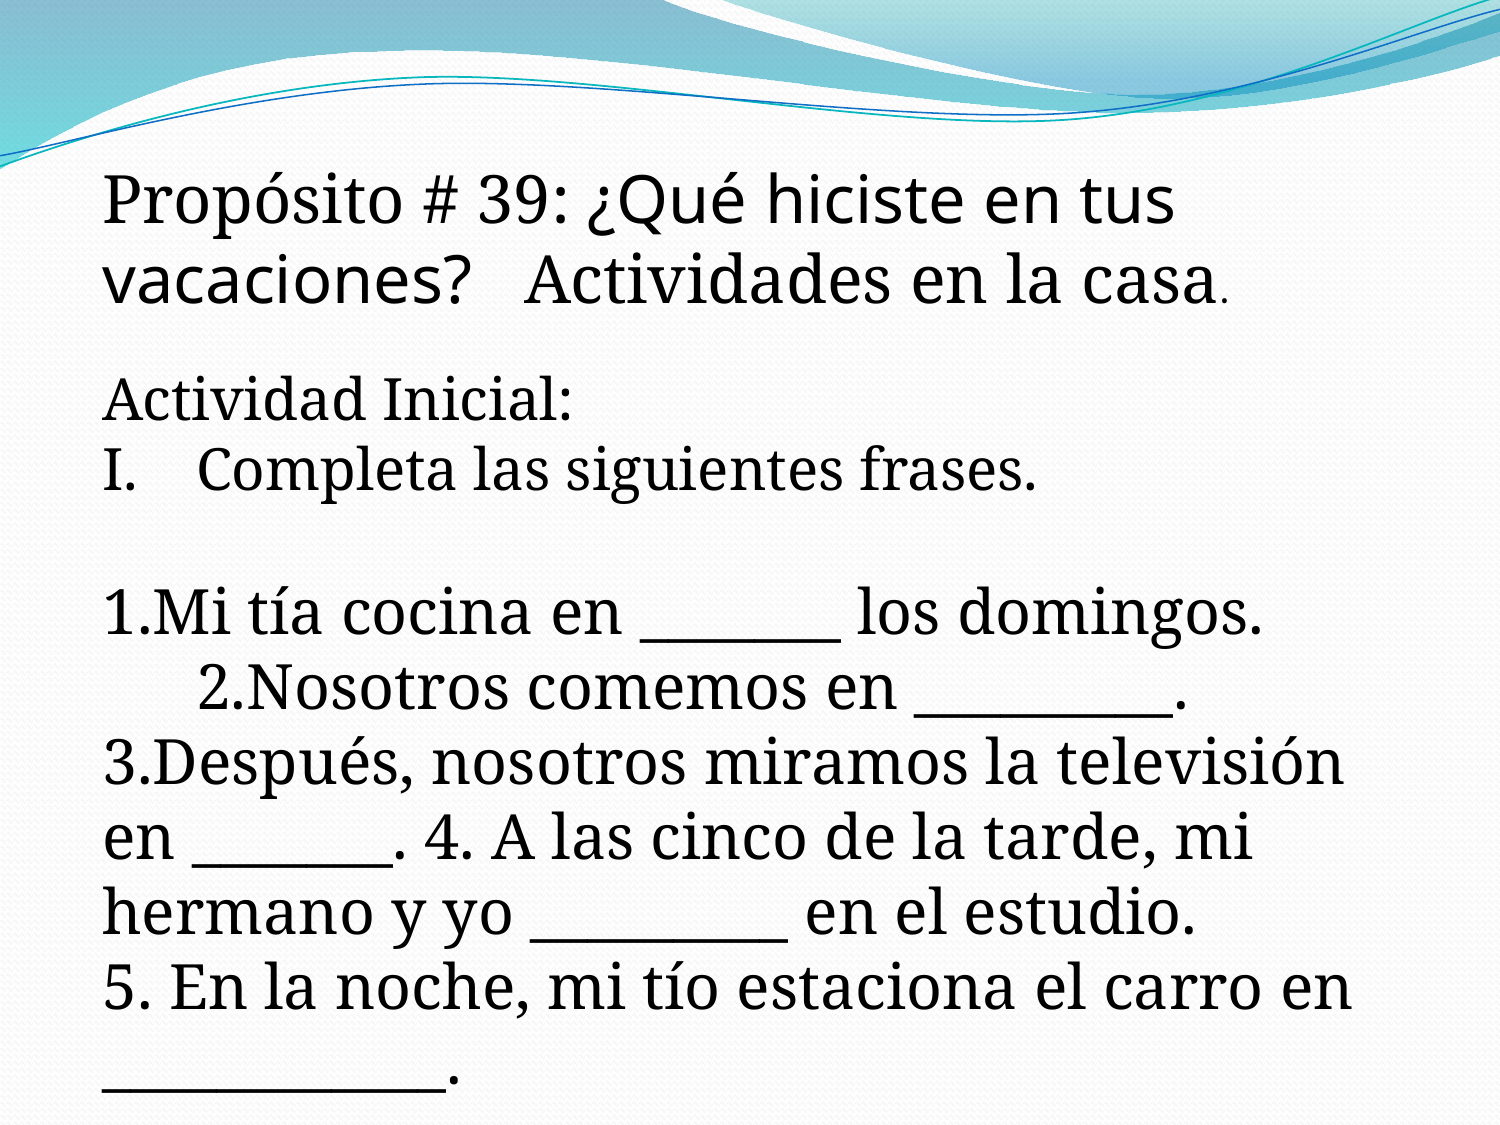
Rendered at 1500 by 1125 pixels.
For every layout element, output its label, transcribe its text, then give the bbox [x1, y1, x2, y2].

text_box Propósito # 39: ¿Qué hiciste en tus vacaciones? Actividades en la casa. Actividad Inicial: Completa las siguientes frases. 1.Mi tía cocina en _______ los domingos. 2.Nosotros comemos en _________. 3.Después, nosotros miramos la televisión en _______. 4. A las cinco de la tarde, mi hermano y yo _________ en el estudio. 5. En la noche, mi tío estaciona el carro en ____________. [87, 149, 1400, 1125]
